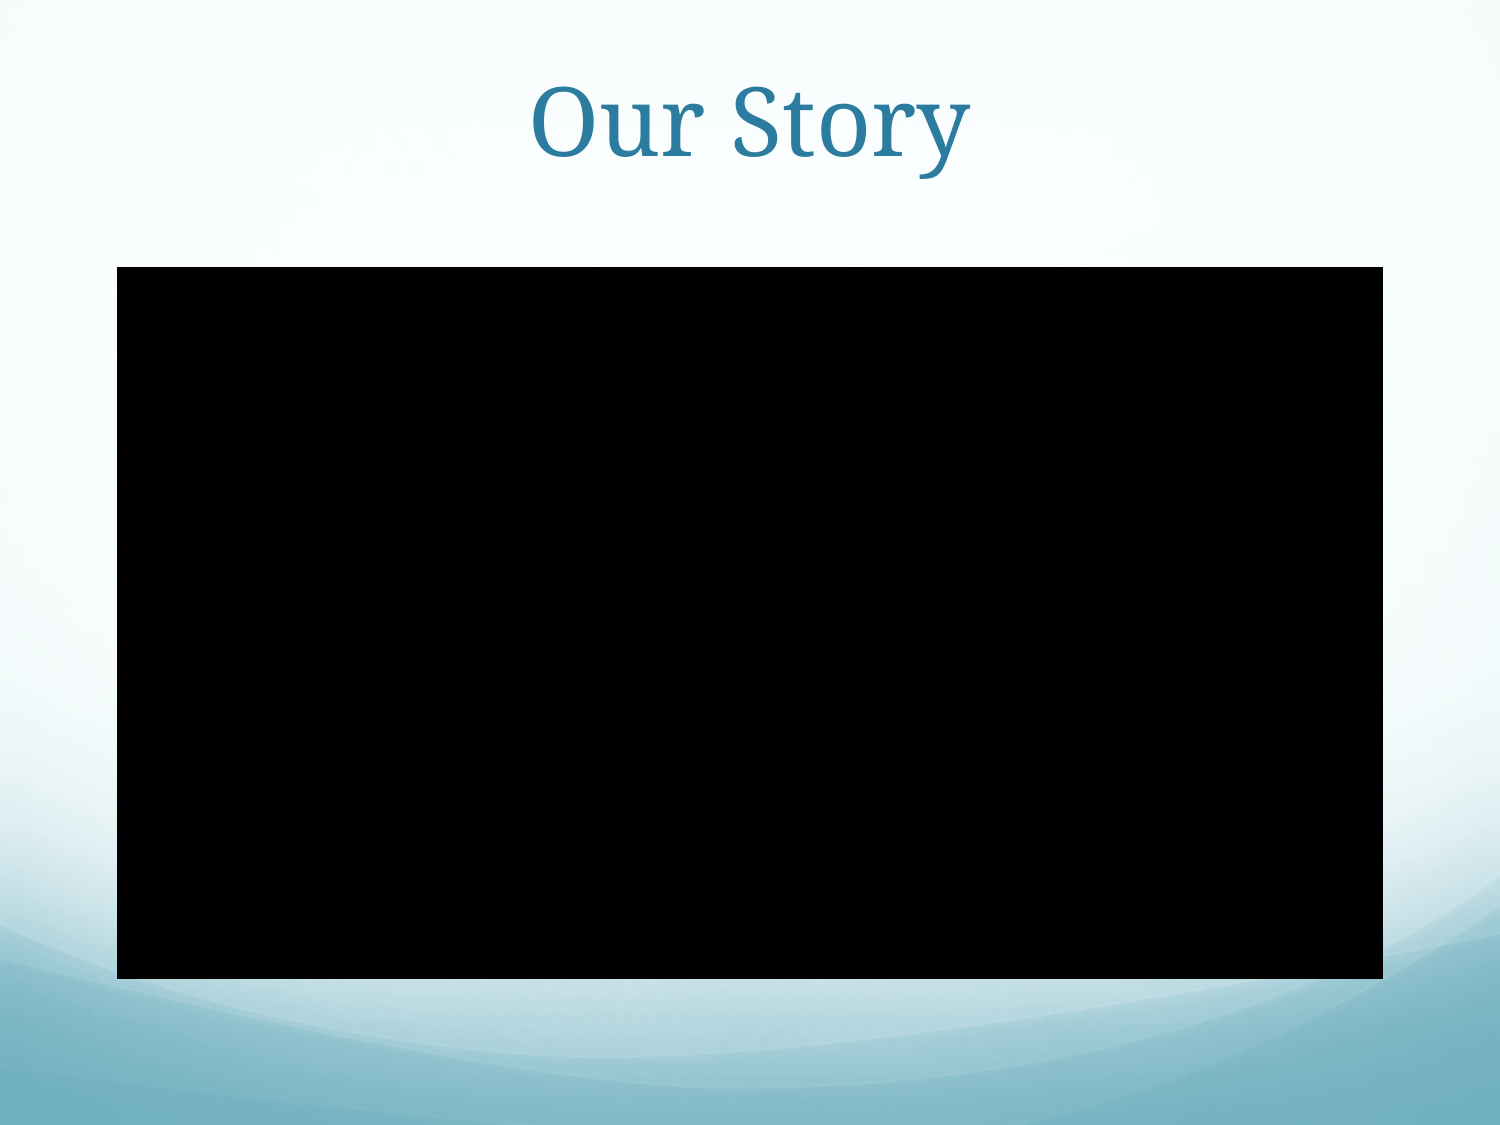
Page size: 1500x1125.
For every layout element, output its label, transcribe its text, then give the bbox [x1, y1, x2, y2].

title Our Story [90, 17, 1410, 183]
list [115, 266, 1384, 980]
